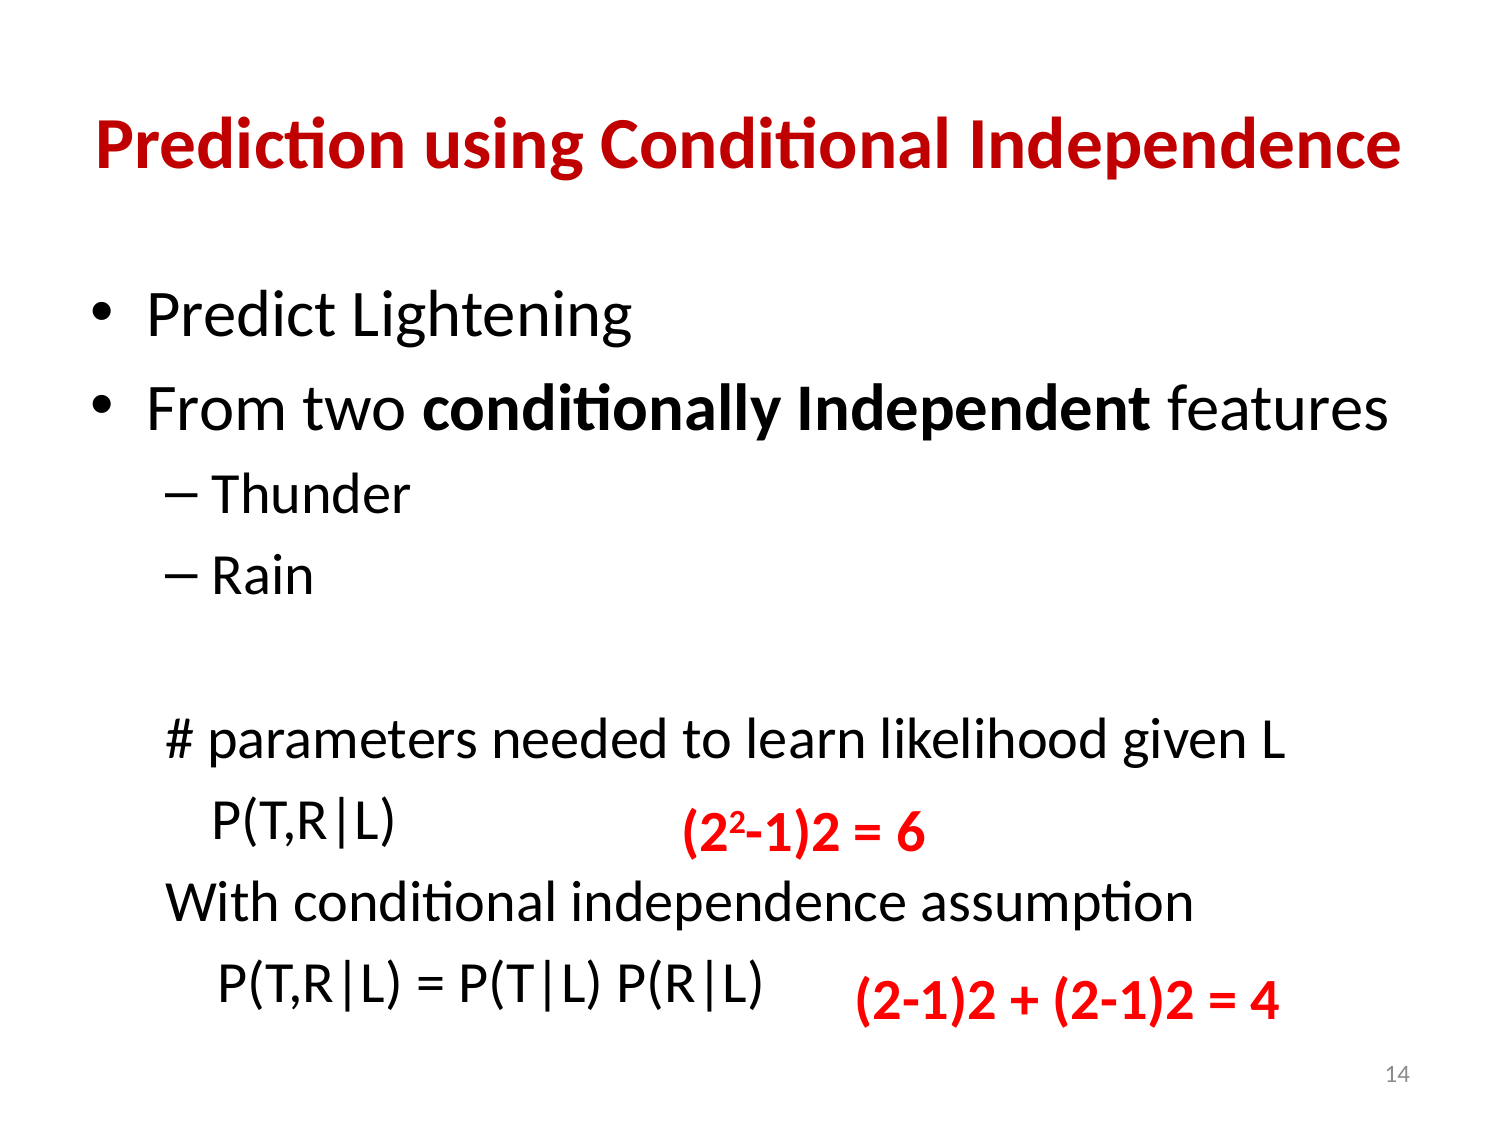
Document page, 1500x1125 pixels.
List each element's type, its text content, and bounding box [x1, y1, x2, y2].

title Prediction using Conditional Independence [75, 45, 1425, 233]
text_box (2-1)2 + (2-1)2 = 4 [764, 953, 1390, 1039]
slide_number 14 [1074, 1063, 1425, 1103]
text_box Predict Lightening From two conditionally Independent features Thunder Rain # parameters needed to learn likelihood given L P(T,R|L) With conditional independence assumption P(T,R|L) = P(T|L) P(R|L) [74, 262, 1425, 1063]
text_box (22-1)2 = 6 [653, 785, 955, 871]
